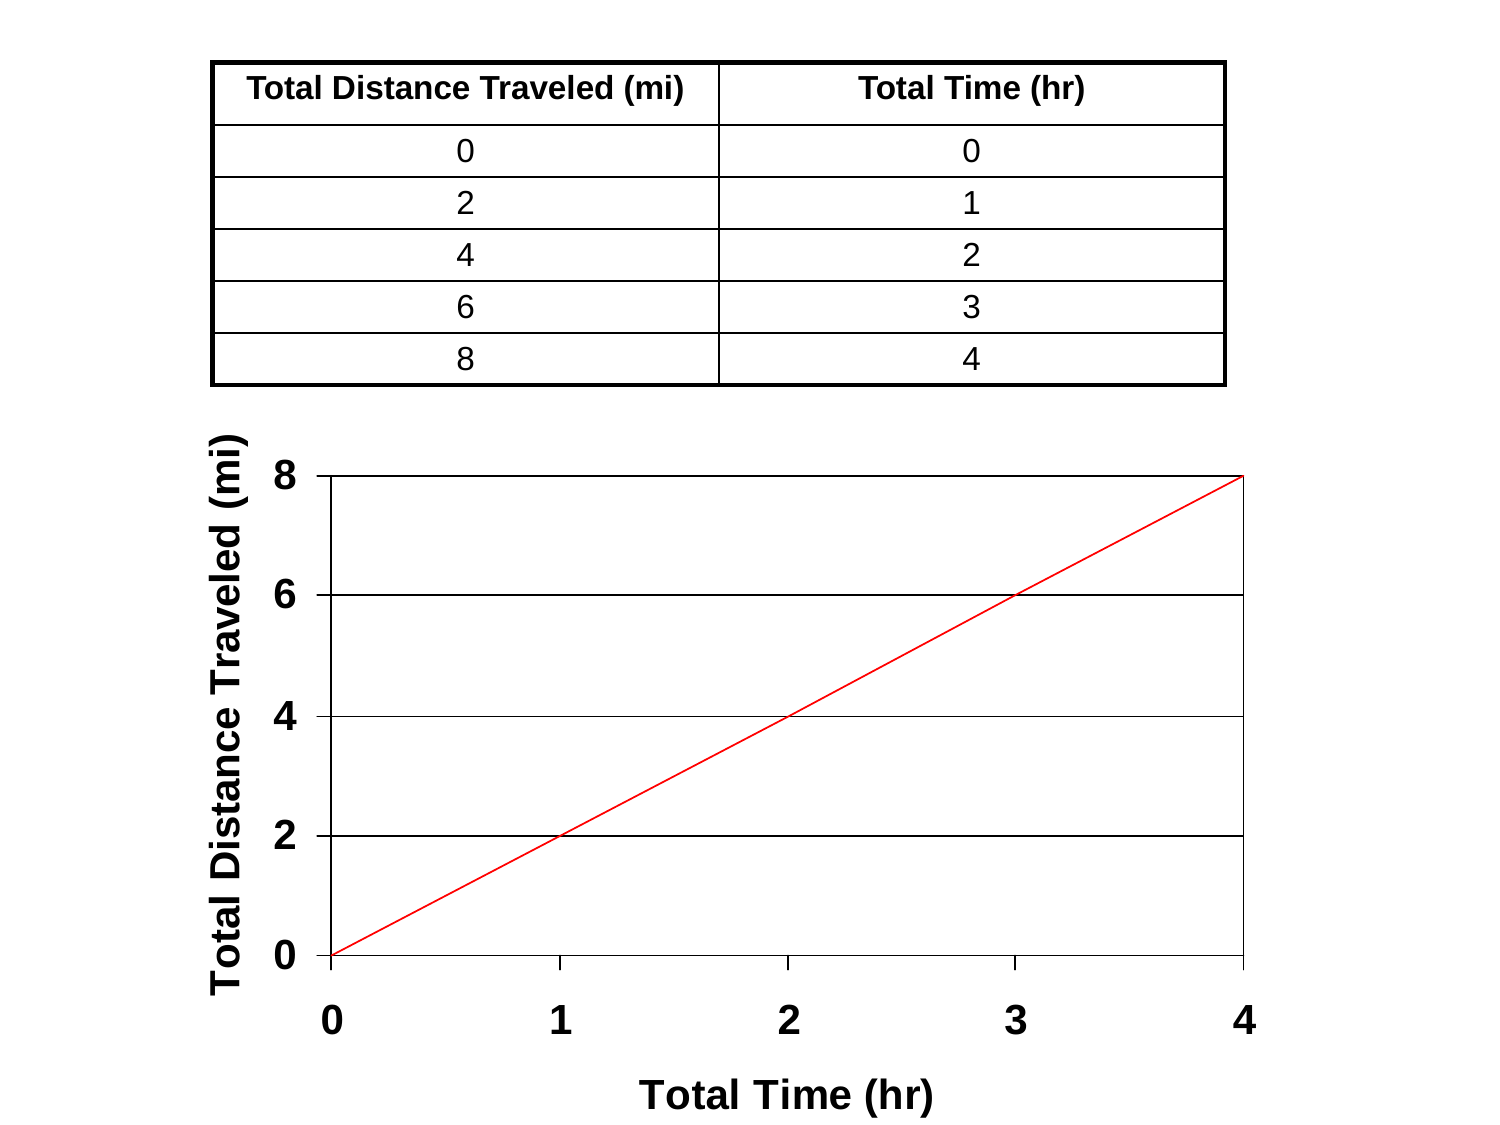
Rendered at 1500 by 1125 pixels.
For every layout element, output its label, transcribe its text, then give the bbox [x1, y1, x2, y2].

table_cell 4 [720, 334, 1223, 383]
table_header Total Time (hr) [720, 65, 1223, 124]
table_cell 4 [215, 230, 718, 280]
table_cell 2 [720, 230, 1223, 280]
table_cell 1 [720, 178, 1223, 228]
table_header Total Distance Traveled (mi) [215, 65, 718, 124]
table_cell 0 [215, 126, 718, 176]
table_cell 6 [215, 282, 718, 332]
table_cell 3 [720, 282, 1223, 332]
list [162, 412, 1288, 1125]
table_cell 0 [720, 126, 1223, 176]
table_cell 2 [215, 178, 718, 228]
table_cell 8 [215, 334, 718, 383]
